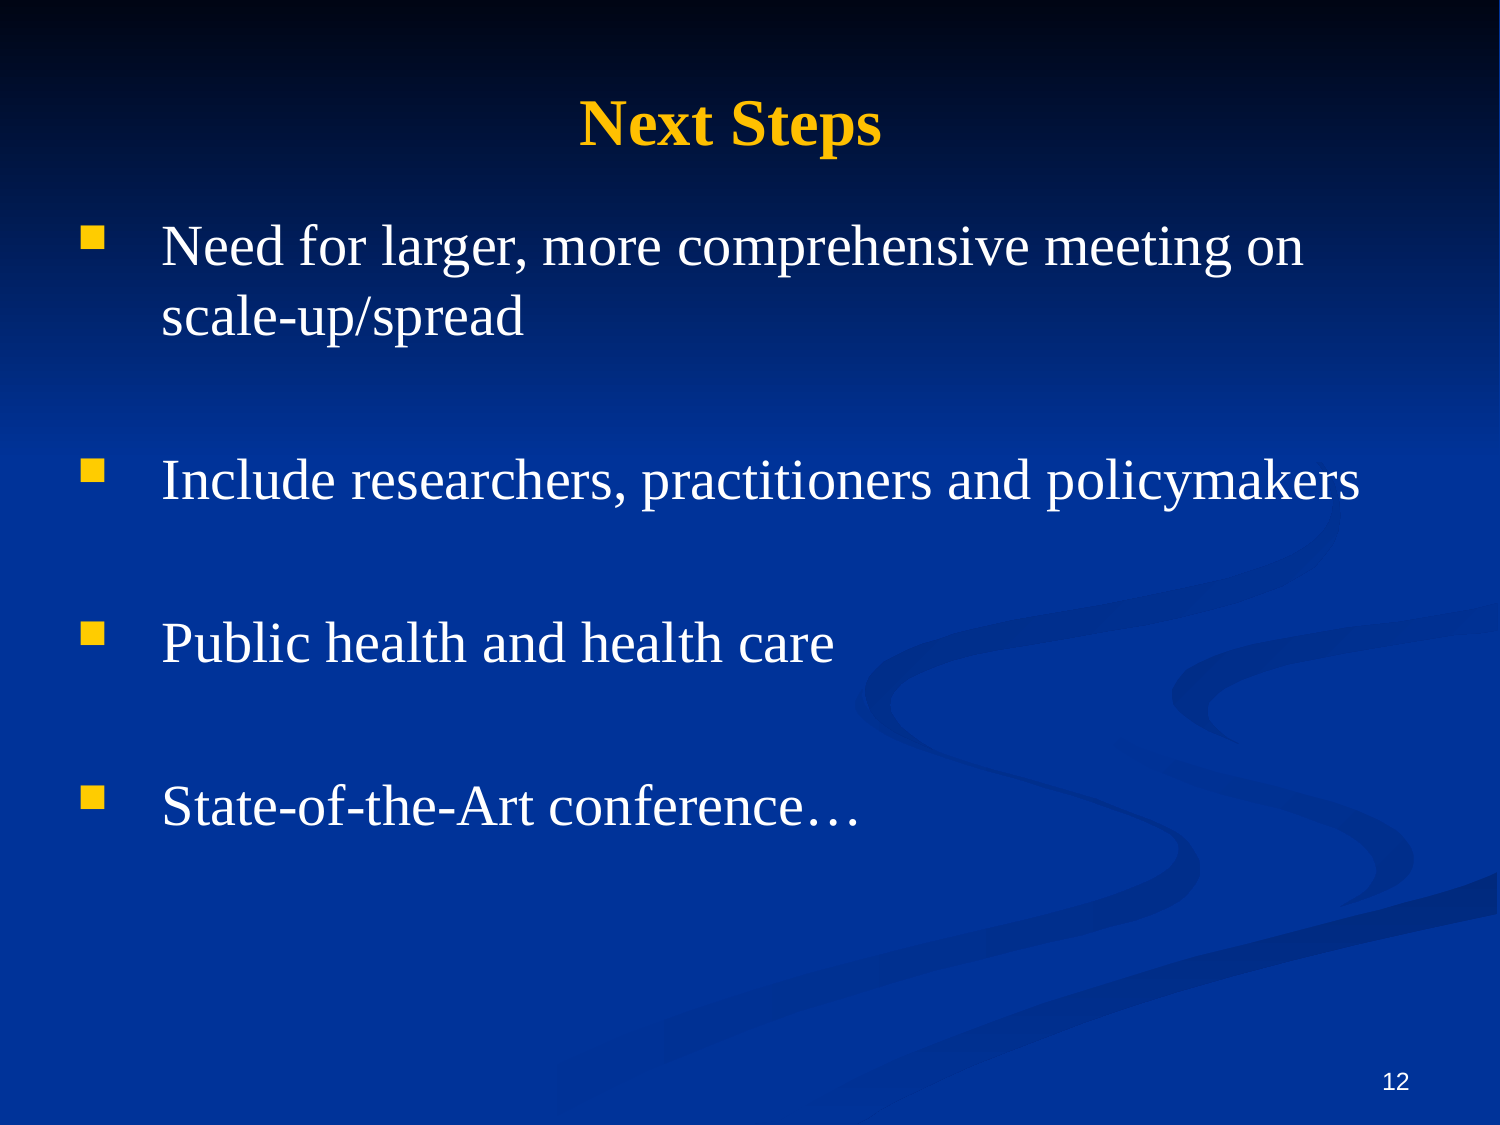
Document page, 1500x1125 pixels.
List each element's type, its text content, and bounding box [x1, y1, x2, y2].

slide_number 12 [1074, 1024, 1426, 1104]
list Need for larger, more comprehensive meeting on scale-up/spread Include researchers, practitioners and policymakers Public health and health care State-of-the-Art conference… [62, 199, 1388, 1013]
title Next Steps [37, 49, 1426, 188]
